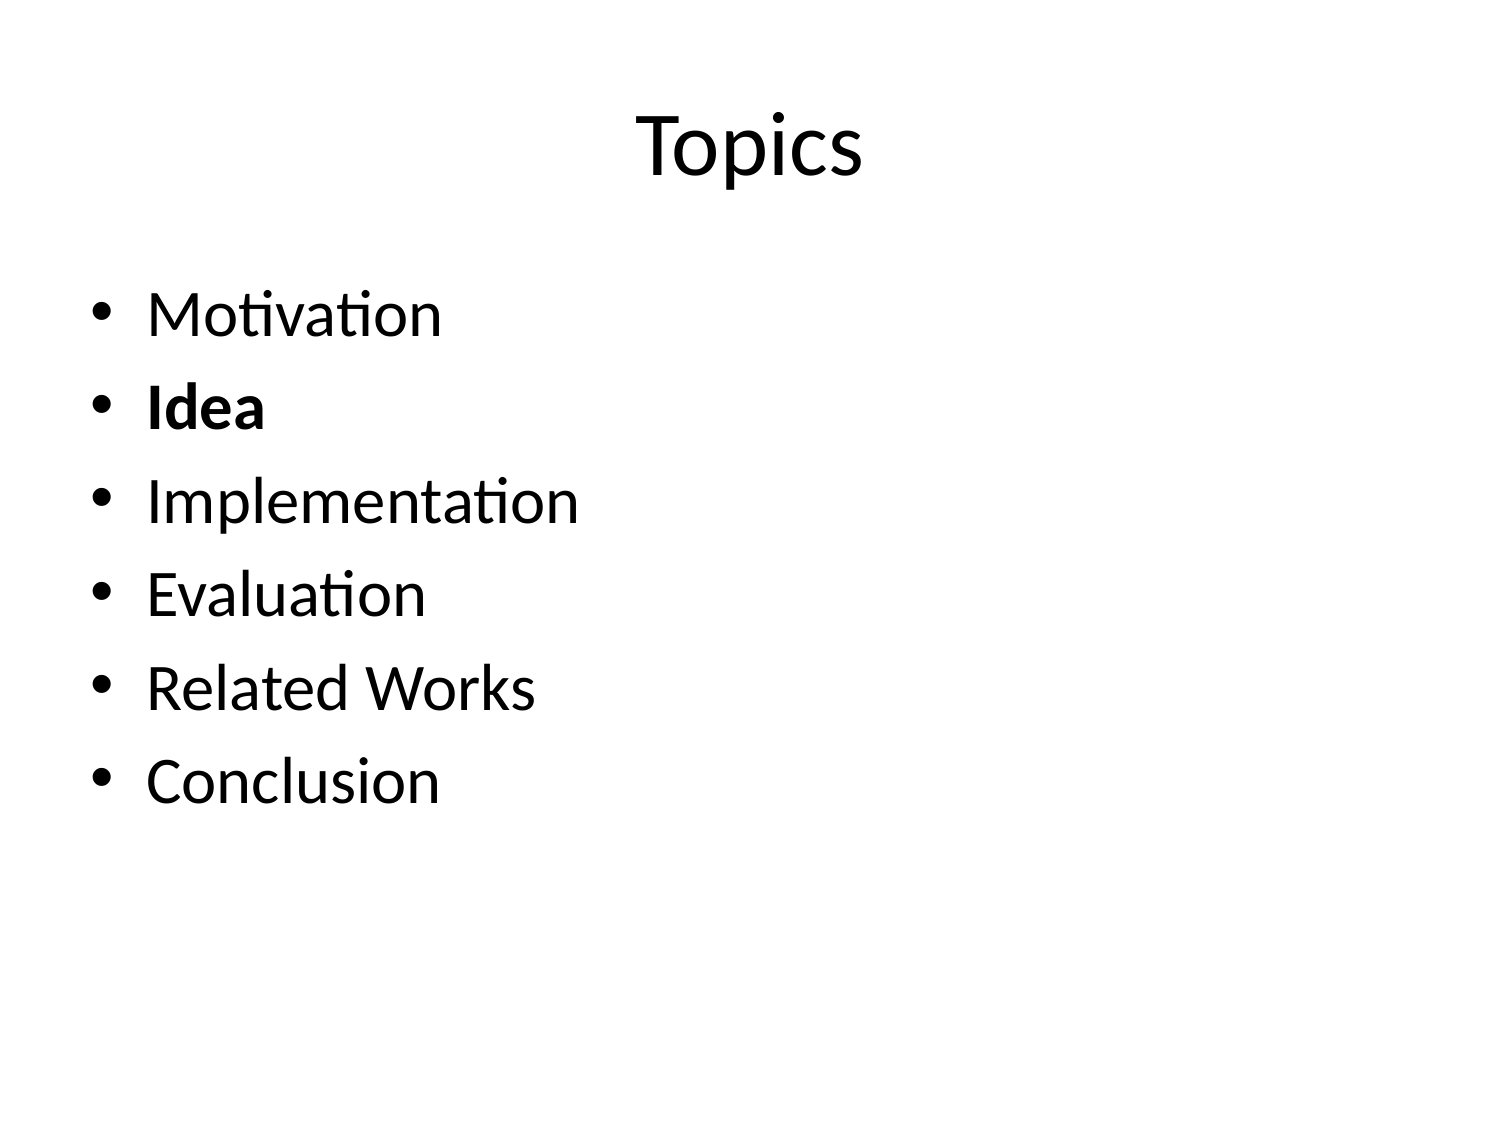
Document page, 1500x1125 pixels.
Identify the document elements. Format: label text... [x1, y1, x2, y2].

list Motivation Idea Implementation Evaluation Related Works Conclusion [75, 262, 1425, 1005]
title Topics [75, 45, 1425, 233]
